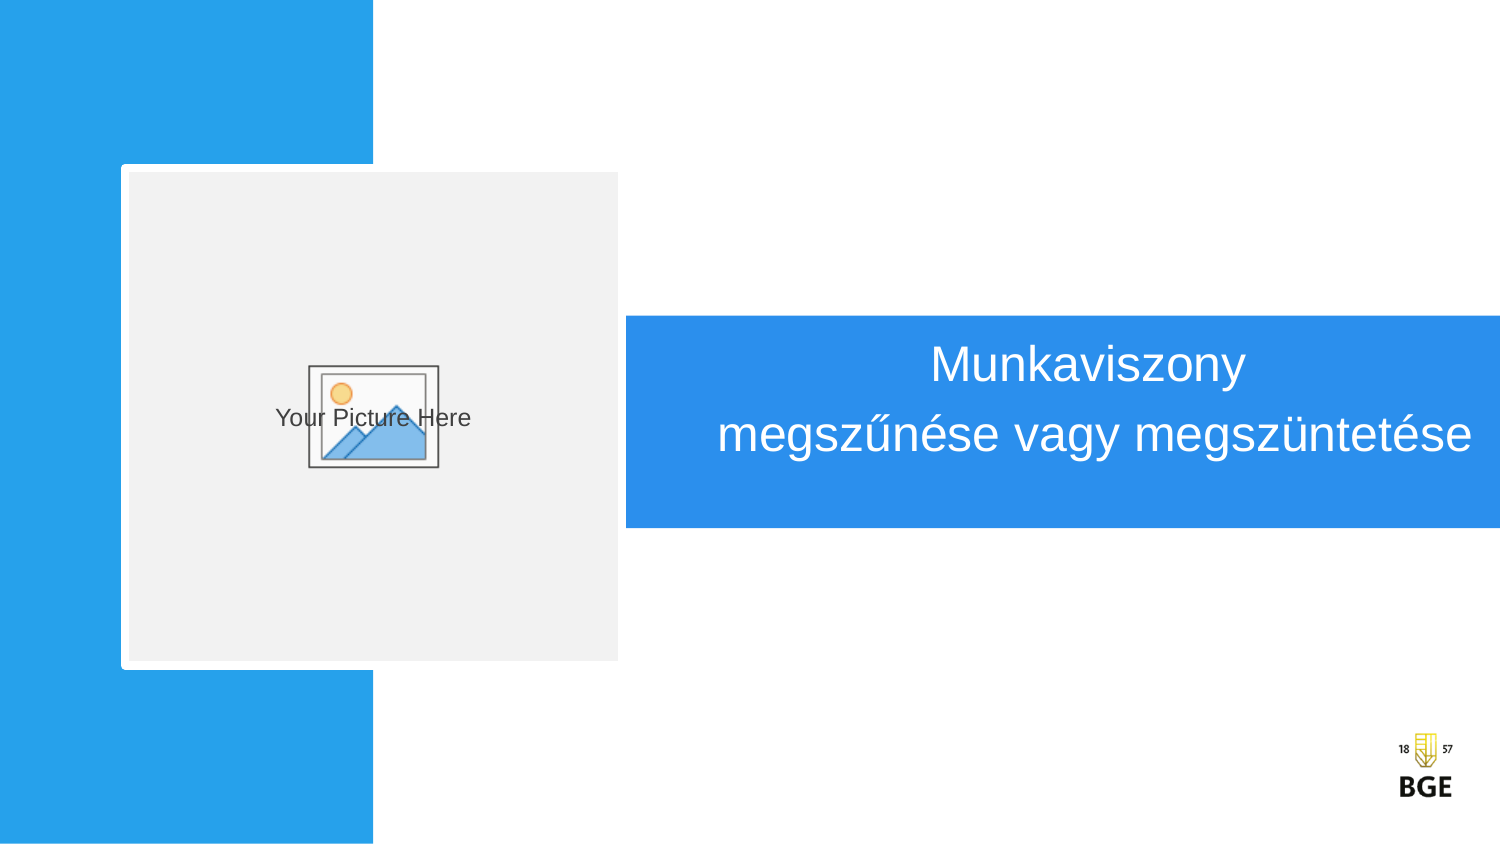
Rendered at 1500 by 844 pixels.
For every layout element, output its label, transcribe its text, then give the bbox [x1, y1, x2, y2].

list Munkaviszony megszűnése vagy megszüntetése [690, 357, 1500, 436]
picture [1388, 727, 1460, 803]
picture [128, 171, 619, 662]
